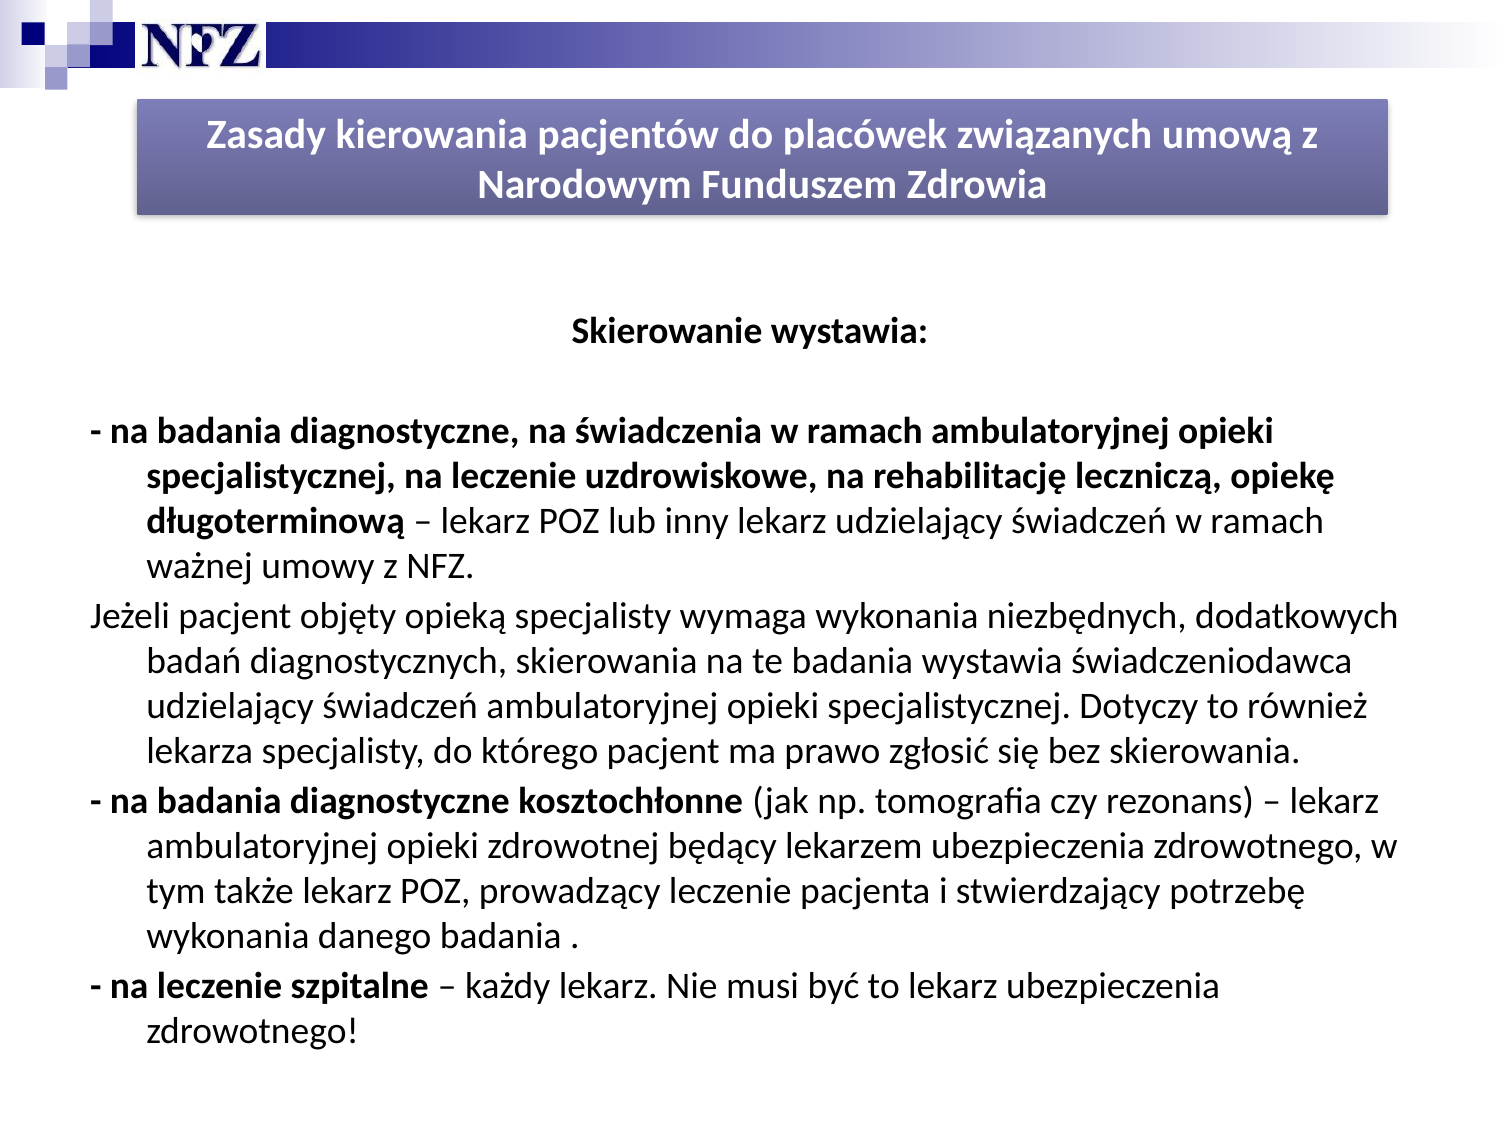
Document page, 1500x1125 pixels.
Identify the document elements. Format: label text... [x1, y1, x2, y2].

text_box Zasady kierowania pacjentów do placówek związanych umową z Narodowym Funduszem Zdrowia [137, 99, 1388, 215]
picture [135, 18, 266, 74]
text_box Skierowanie wystawia: - na badania diagnostyczne, na świadczenia w ramach ambulatoryjnej opieki specjalistycznej, na leczenie uzdrowiskowe, na rehabilitację leczniczą, opiekę długoterminową – lekarz POZ lub inny lekarz udzielający świadczeń w ramach ważnej umowy z NFZ. Jeżeli pacjent objęty opieką specjalisty wymaga wykonania niezbędnych, dodatkowych badań diagnostycznych, skierowania na te badania wystawia świadczeniodawca udzielający świadczeń ambulatoryjnej opieki specjalistycznej. Dotyczy to również lekarza specjalisty, do którego pacjent ma prawo zgłosić się bez skierowania. - na badania diagnostyczne kosztochłonne (jak np. tomografia czy rezonans) – lekarz ambulatoryjnej opieki zdrowotnej będący lekarzem ubezpieczenia zdrowotnego, w tym także lekarz POZ, prowadzący leczenie pacjenta i stwierdzający potrzebę wykonania danego badania . - na leczenie szpitalne – każdy lekarz. Nie musi być to lekarz ubezpieczenia zdrowotnego! [74, 248, 1425, 1125]
